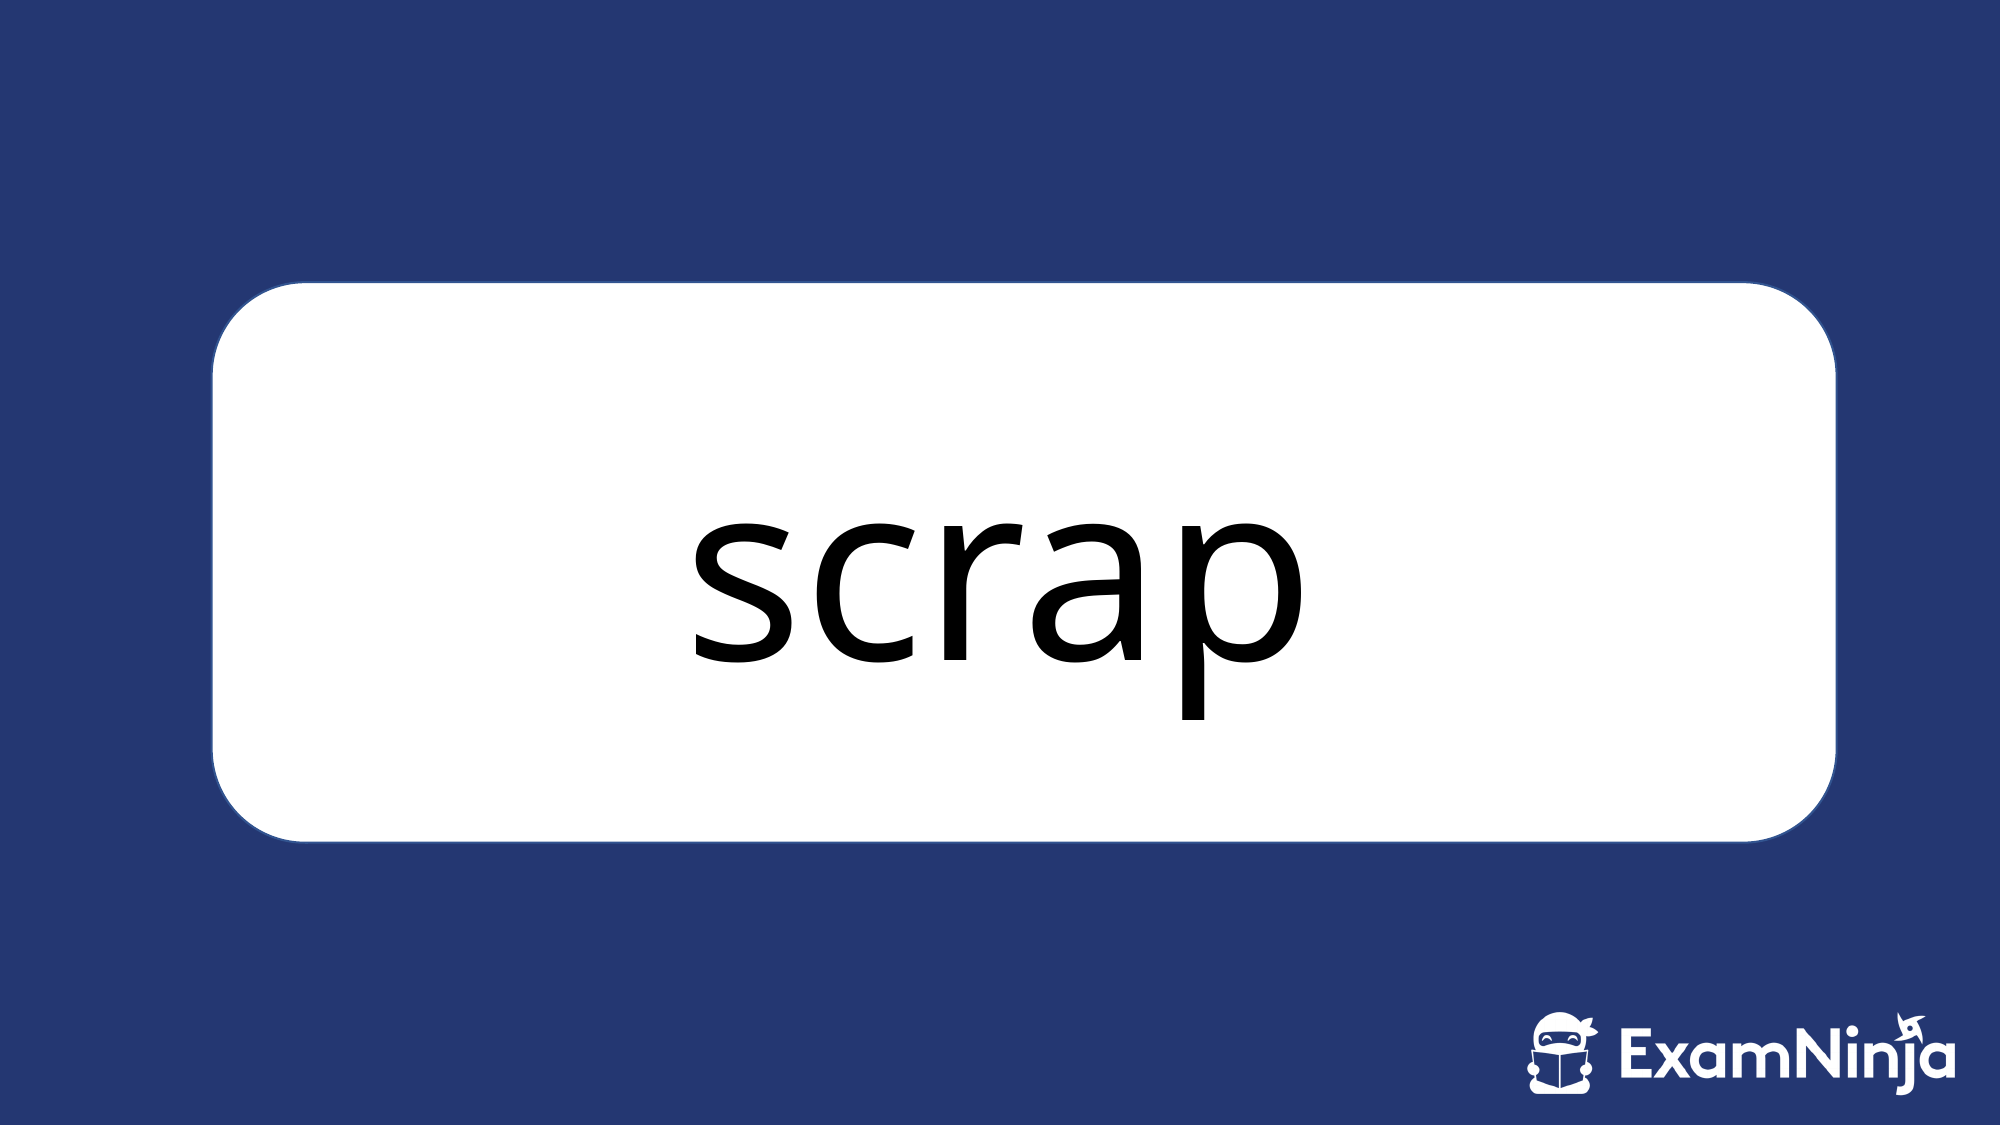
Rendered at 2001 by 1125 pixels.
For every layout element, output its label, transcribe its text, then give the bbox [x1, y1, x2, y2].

text_box [210, 281, 1838, 403]
text_box [210, 719, 1838, 844]
text_box scrap [143, 403, 1857, 719]
picture [1501, 1003, 1979, 1102]
